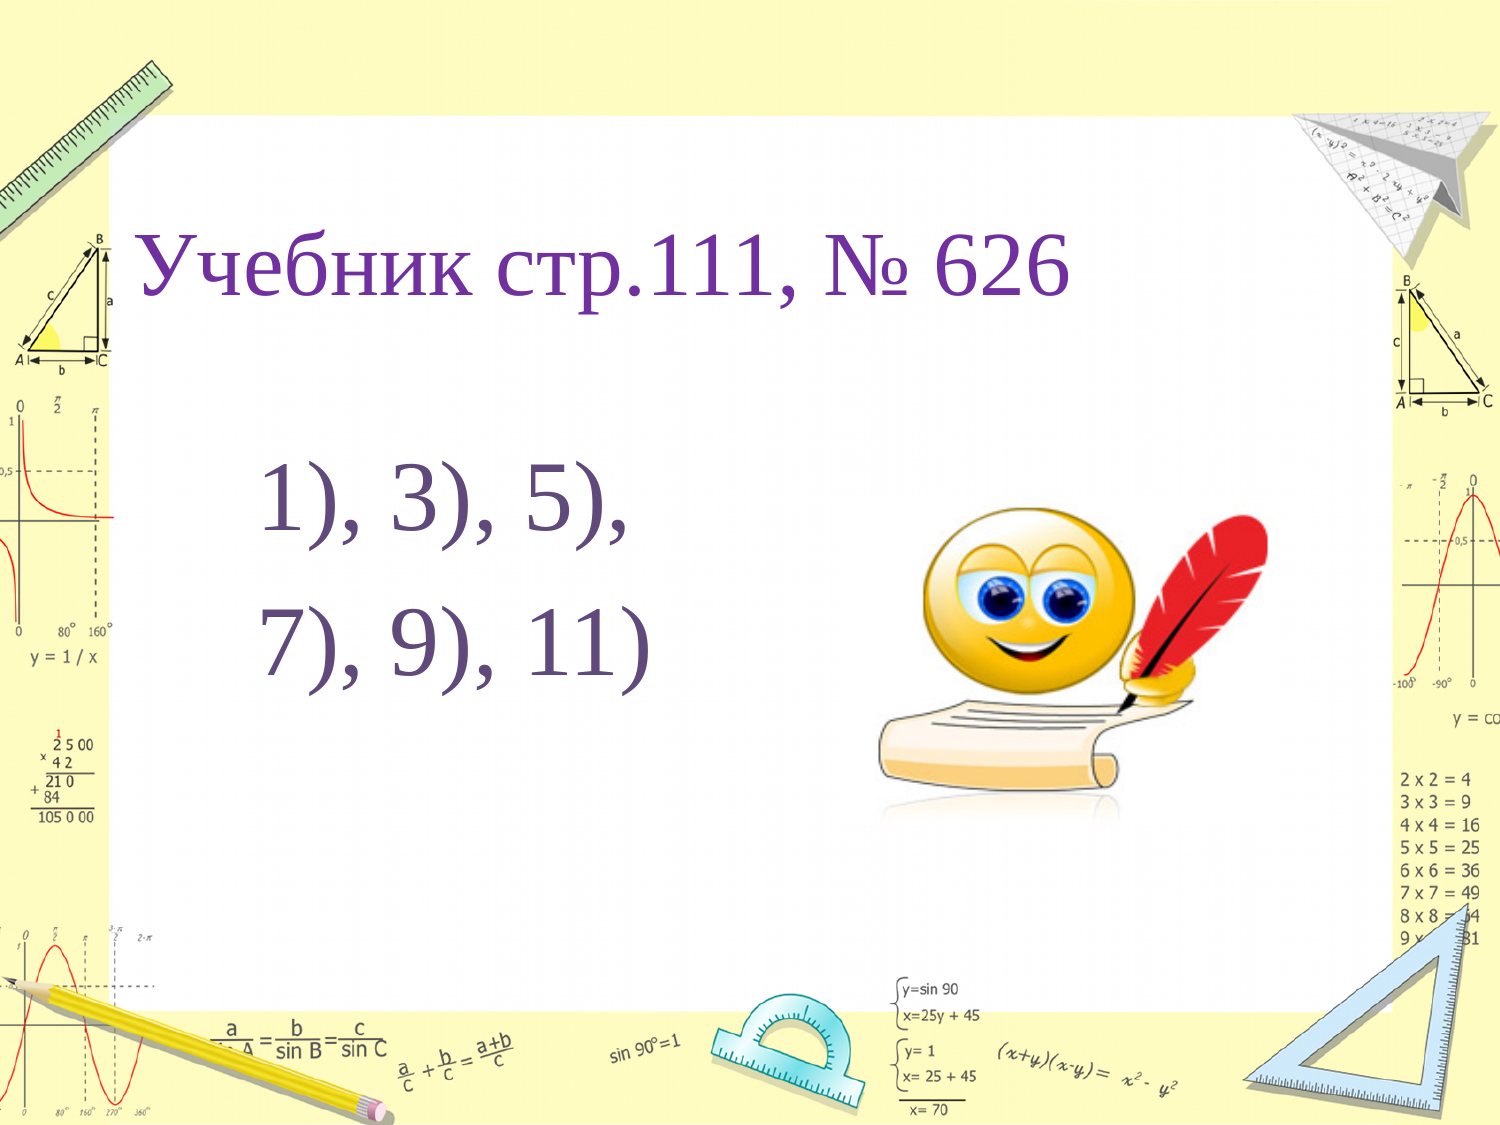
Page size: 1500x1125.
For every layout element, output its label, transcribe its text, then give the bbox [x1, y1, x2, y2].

text_box 1), 3), 5), 7), 9), 11) [242, 414, 916, 703]
picture [0, 0, 1500, 1125]
list Учебник стр.111, № 626 [117, 196, 1383, 1008]
